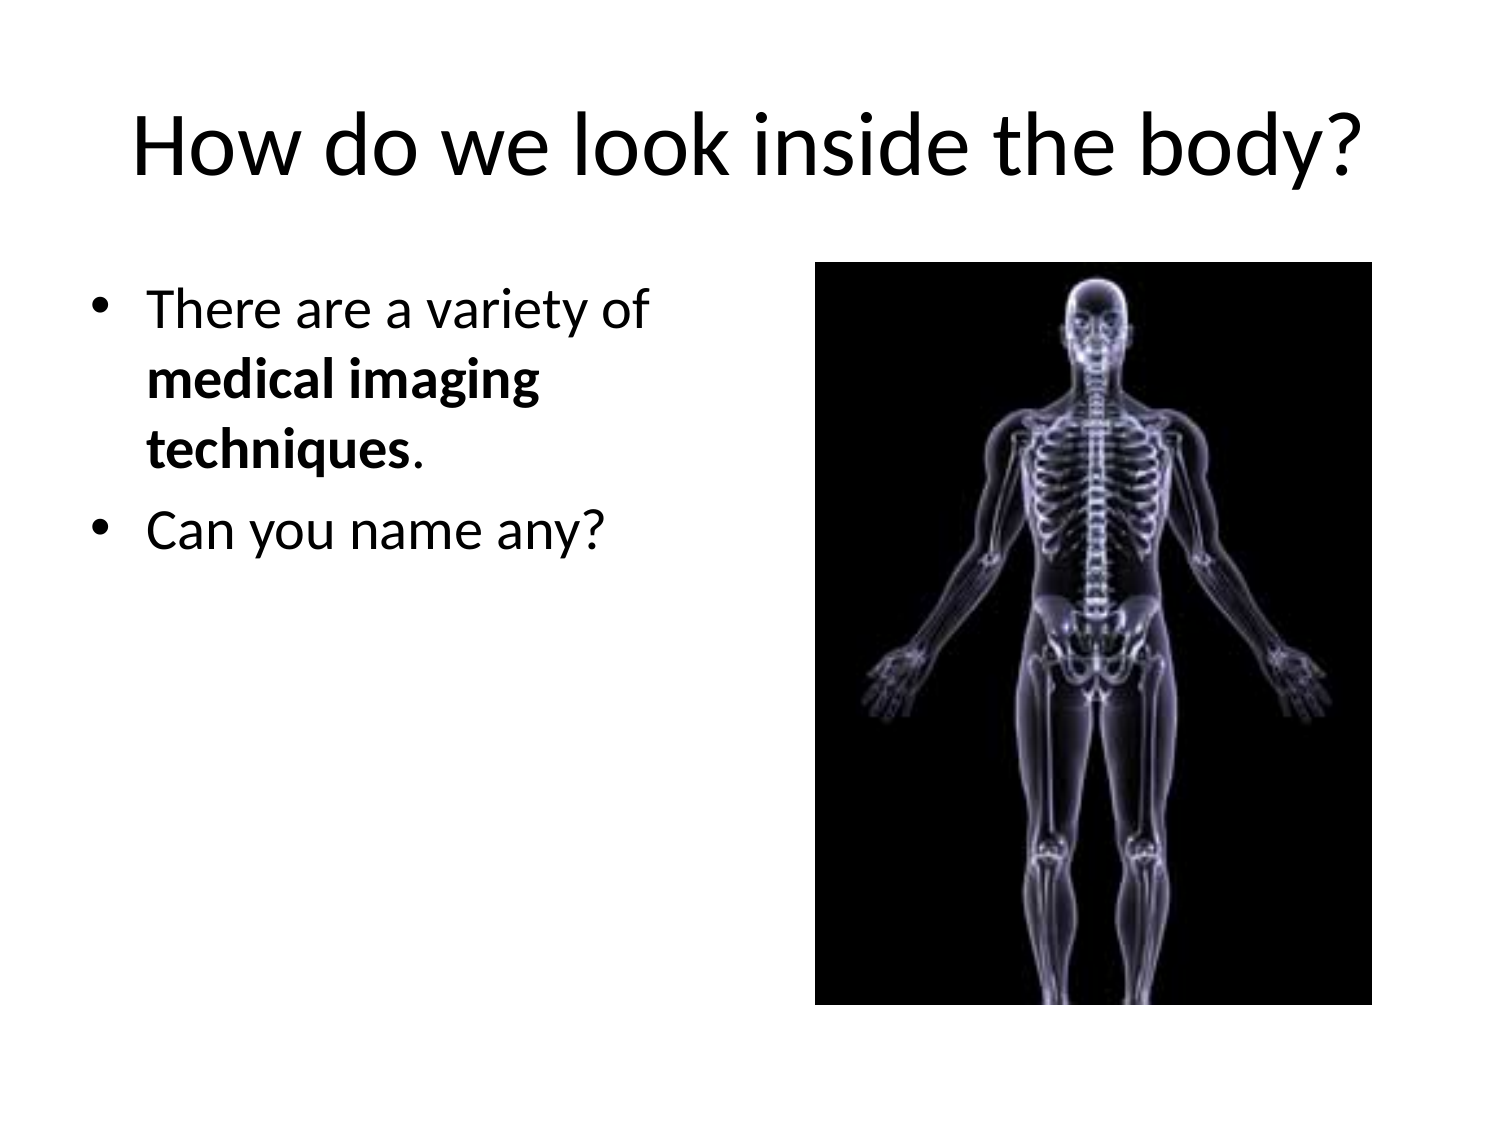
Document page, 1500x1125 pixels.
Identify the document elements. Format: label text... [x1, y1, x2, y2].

title How do we look inside the body? [75, 45, 1425, 233]
list There are a variety of medical imaging techniques. Can you name any? [75, 262, 738, 1005]
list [762, 262, 1426, 1006]
